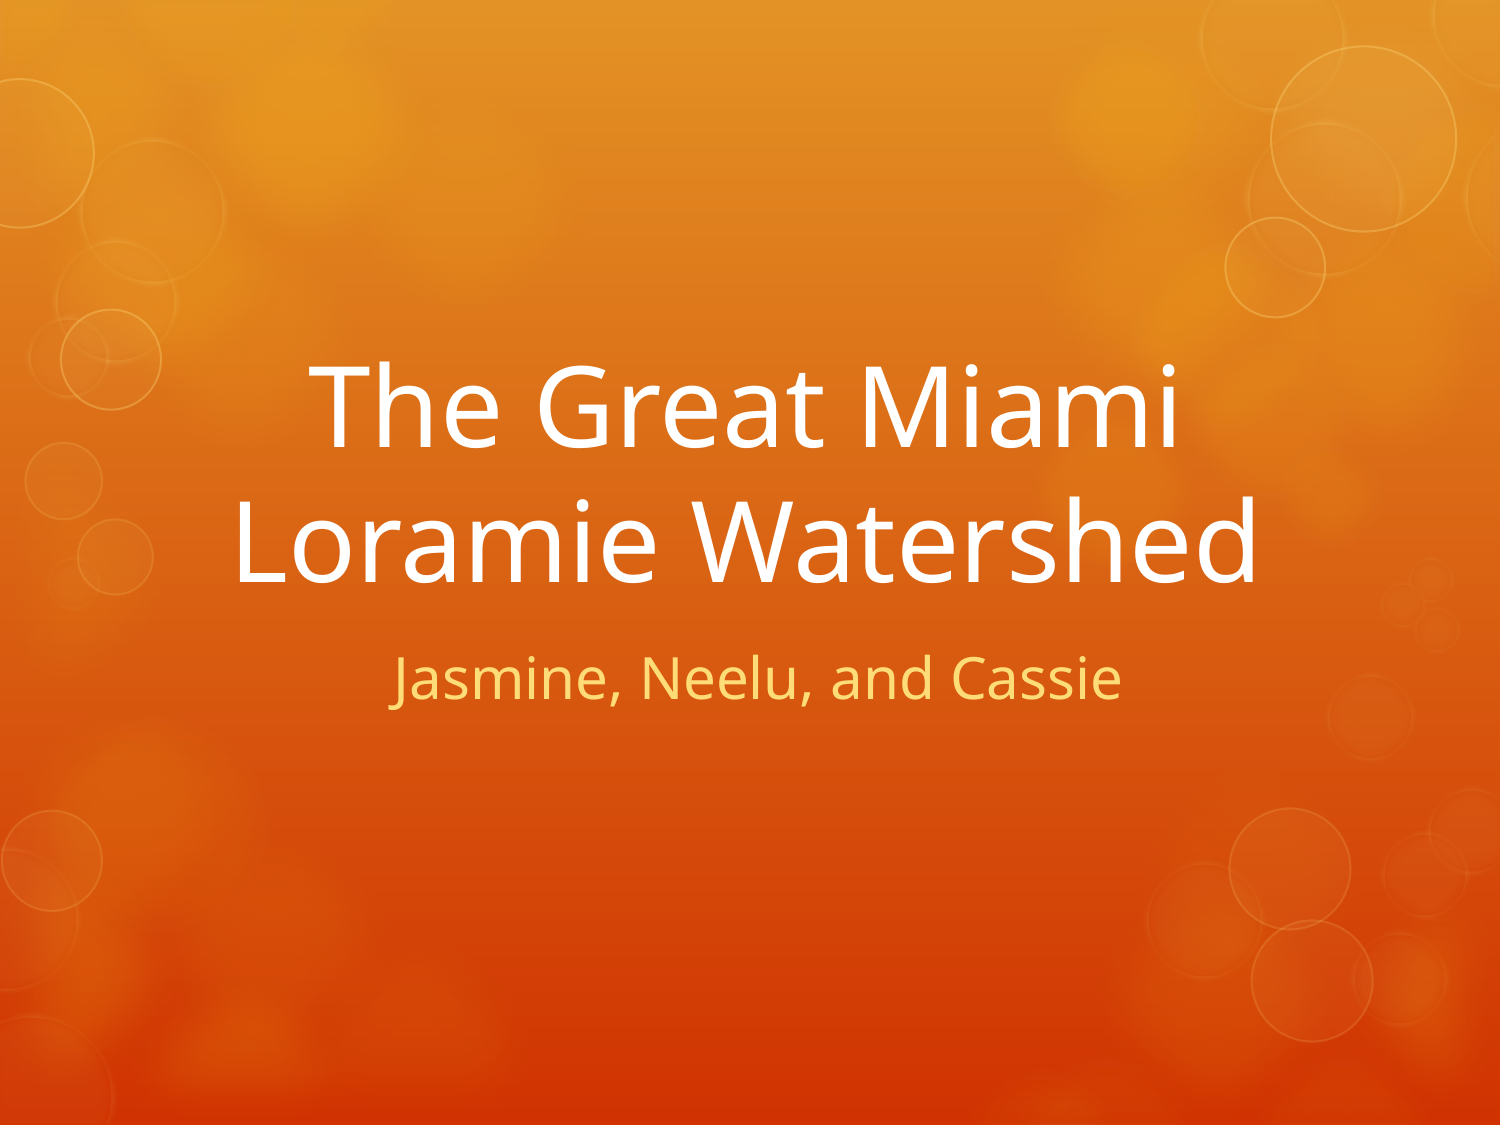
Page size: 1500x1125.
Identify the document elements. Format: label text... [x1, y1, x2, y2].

subtitle Jasmine, Neelu, and Cassie [174, 633, 1343, 775]
title The Great Miami Loramie Watershed [162, 371, 1330, 613]
